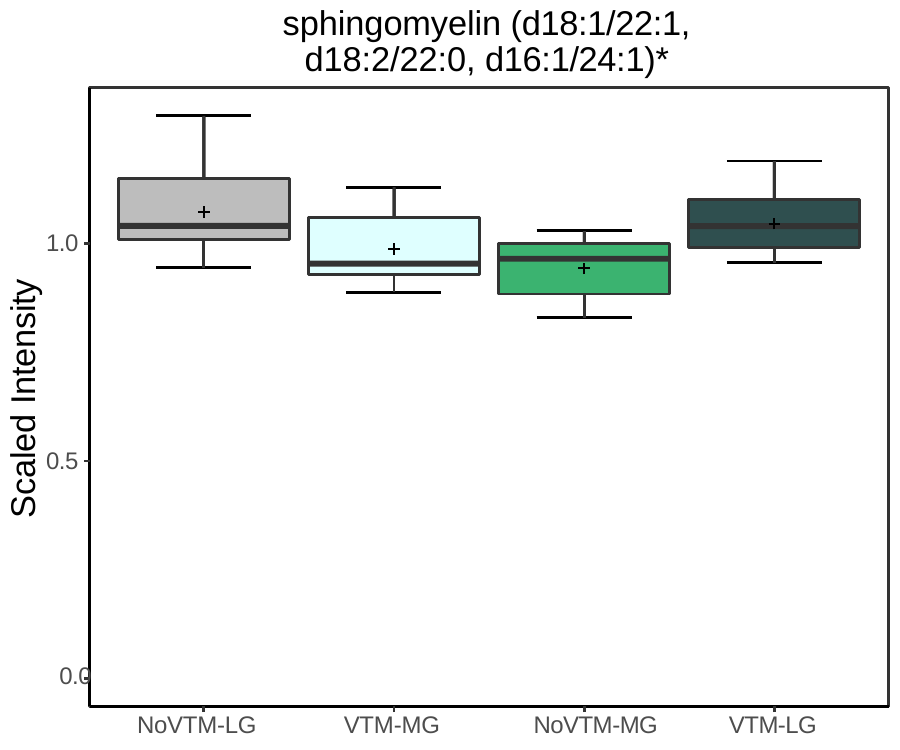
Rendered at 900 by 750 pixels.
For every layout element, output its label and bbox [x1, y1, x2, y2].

footer [57, 661, 95, 750]
text_box [83, 86, 891, 738]
text_box [44, 225, 82, 257]
slide_number [134, 713, 290, 750]
text_box [1, 274, 82, 521]
title [130, 0, 770, 86]
